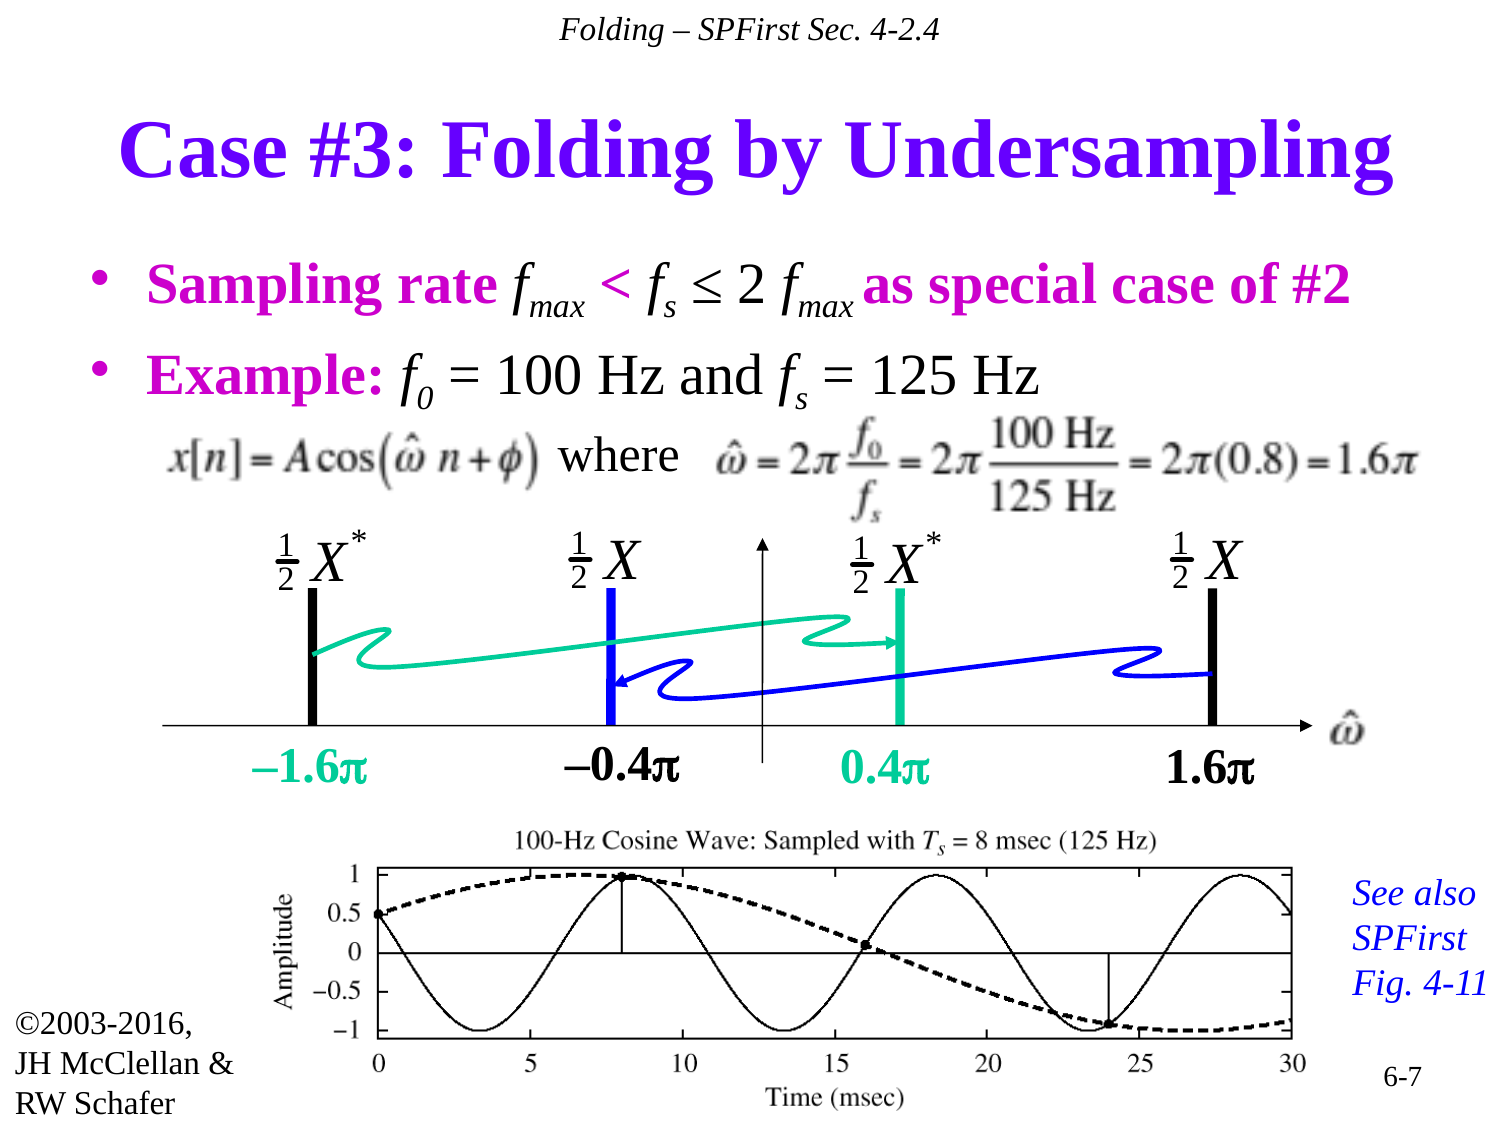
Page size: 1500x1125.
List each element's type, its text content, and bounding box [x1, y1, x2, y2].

text_box See also SPFirst Fig. 4-11 [1337, 860, 1500, 1011]
picture [262, 820, 1316, 1121]
list Sampling rate fmax < fs ≤ 2 fmax as special case of #2 Example: f0 = 100 Hz and fs = 125 Hz [75, 237, 1438, 1025]
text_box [162, 402, 1425, 527]
text_box ©2003-2016, JH McClellan & RW Schafer [0, 994, 250, 1125]
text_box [267, 522, 1256, 536]
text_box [162, 537, 1369, 817]
title Case #3: Folding by Undersampling [75, 55, 1438, 237]
slide_number 6-7 [1319, 1049, 1438, 1125]
text_box Folding – SPFirst Sec. 4-2.4 [0, 0, 1500, 55]
